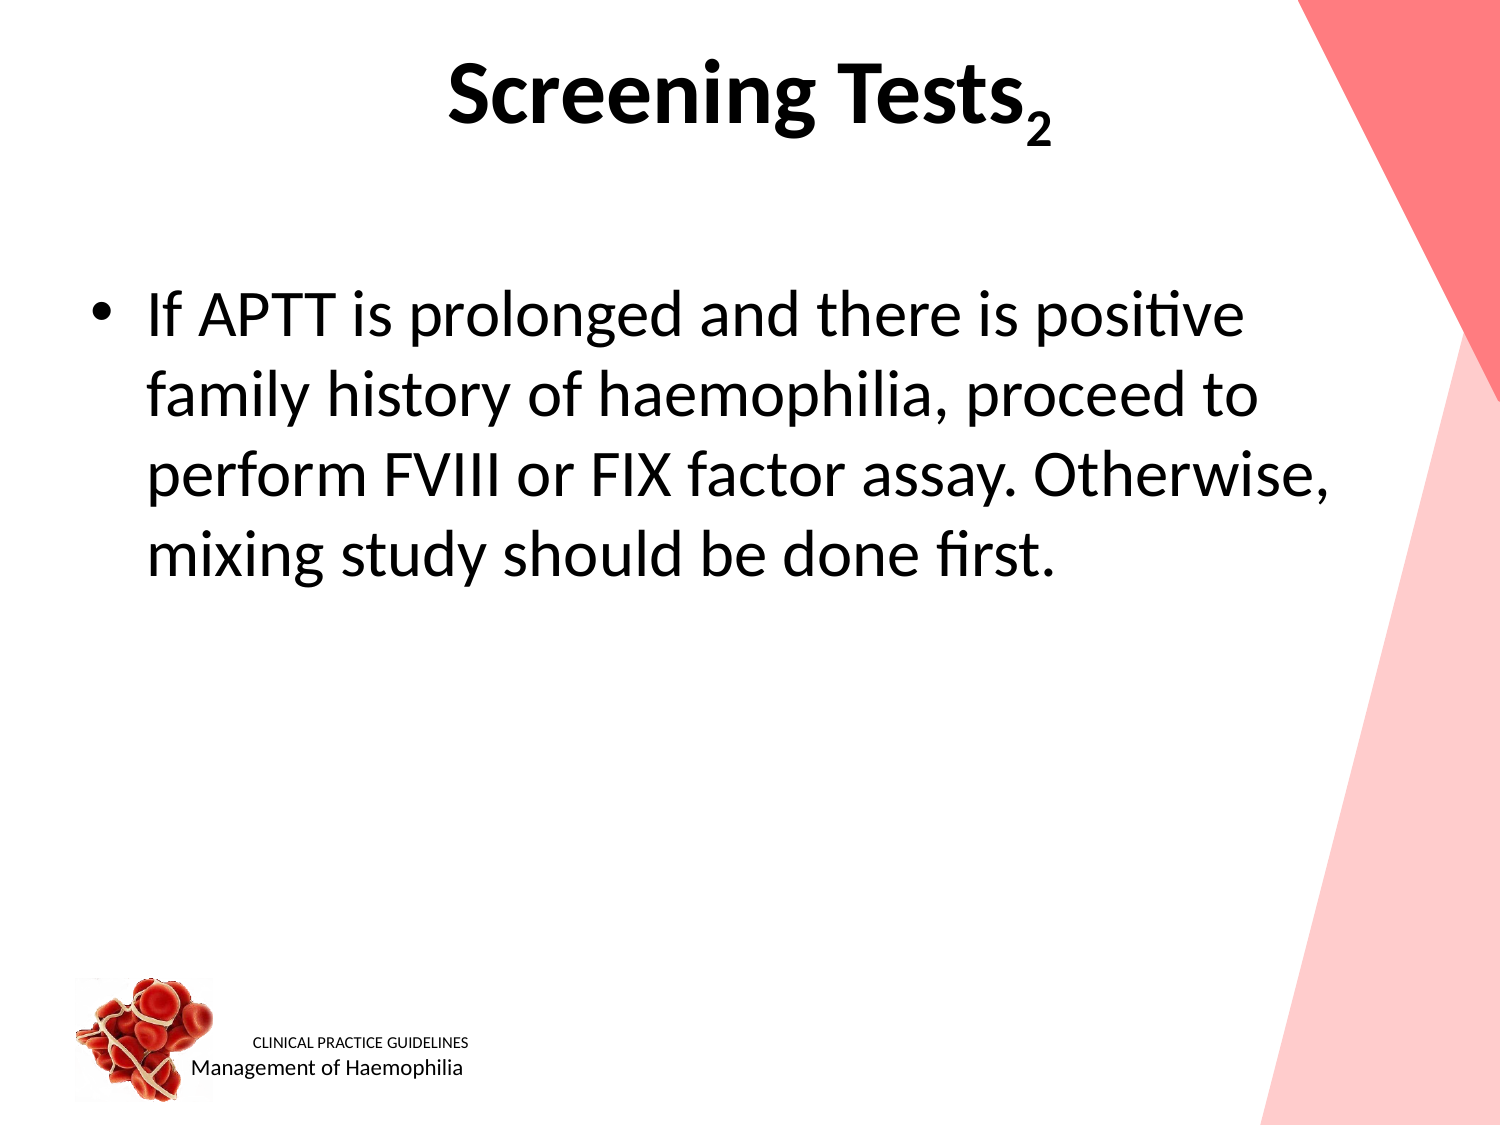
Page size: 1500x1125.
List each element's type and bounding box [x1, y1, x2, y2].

text_box [74, 0, 1500, 1125]
